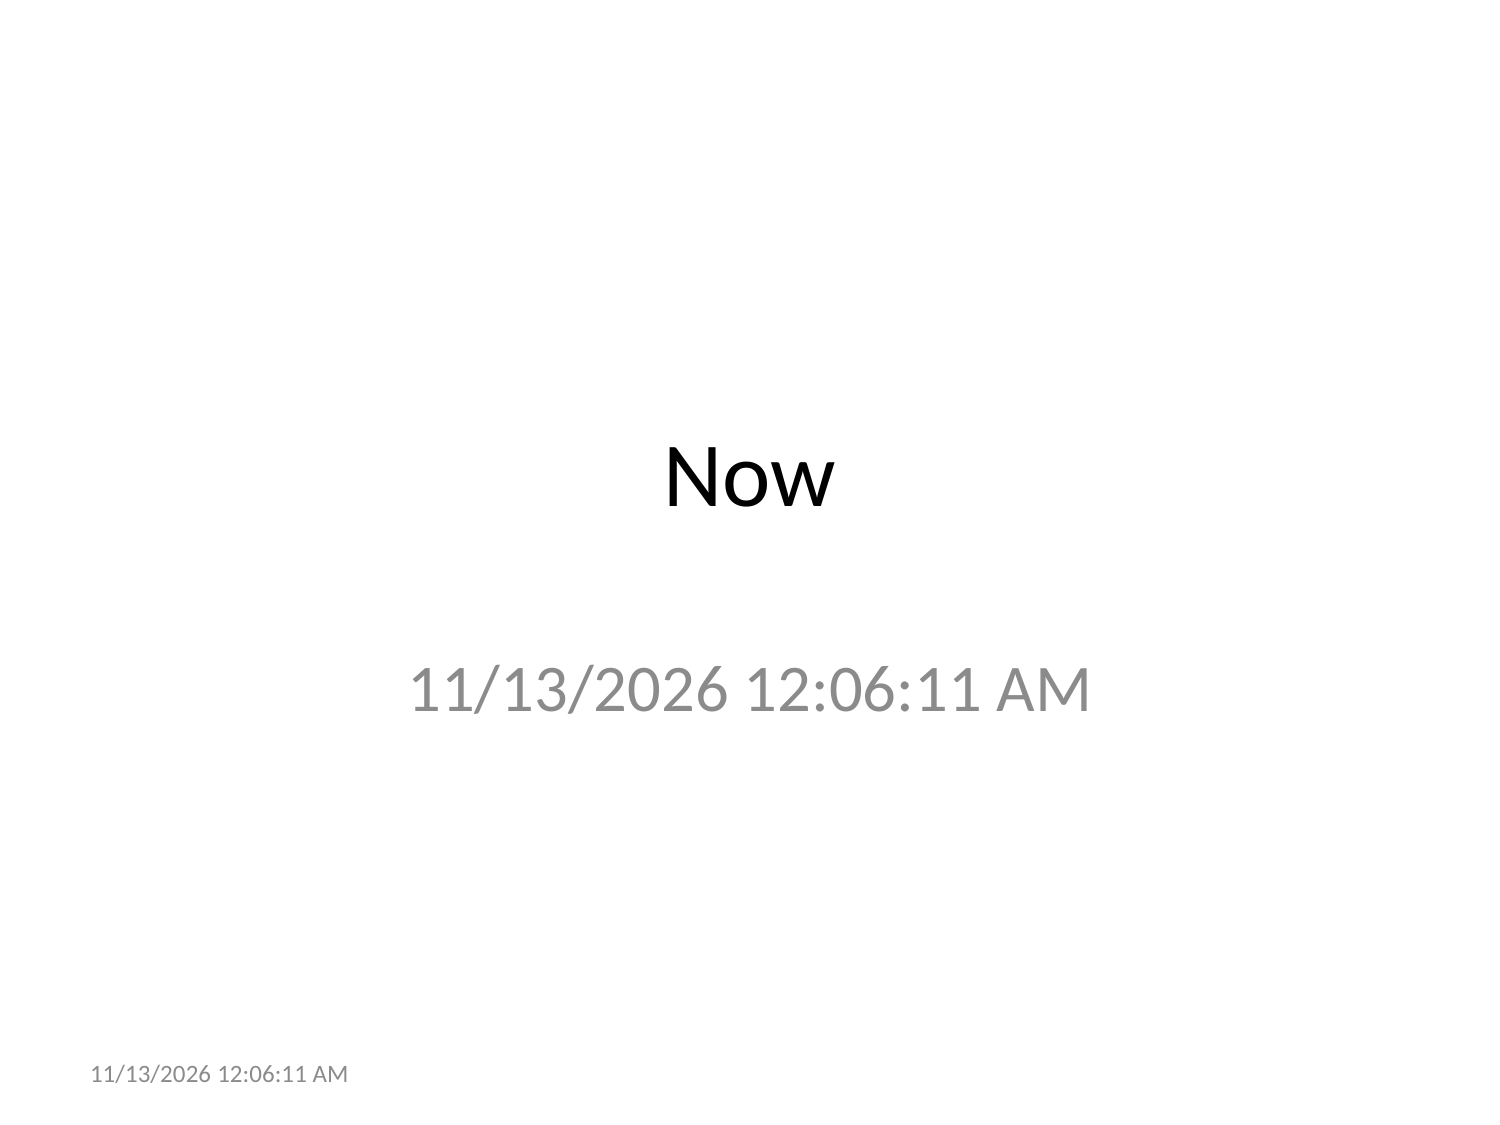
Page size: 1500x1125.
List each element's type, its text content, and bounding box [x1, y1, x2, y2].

subtitle 2011-12-19 10:20:04 AM [225, 637, 1275, 925]
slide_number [75, 1042, 425, 1103]
title Now [112, 349, 1388, 591]
